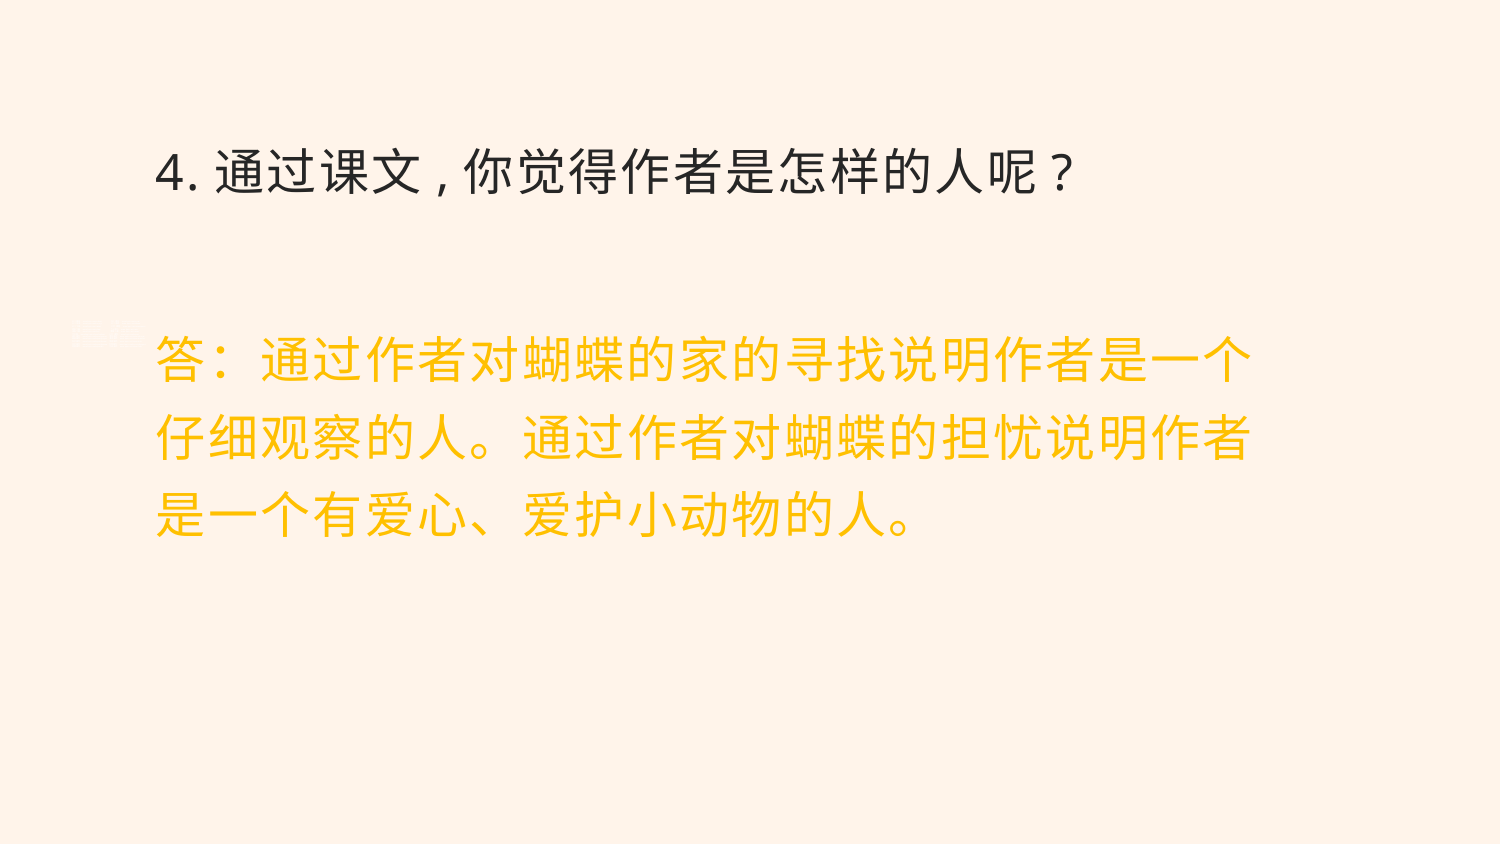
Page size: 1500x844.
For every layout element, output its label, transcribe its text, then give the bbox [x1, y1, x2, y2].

list 4.通过课文,你觉得作者是怎样的人呢? 答：通过作者对蝴蝶的家的寻找说明作者是一个仔细观察的人。通过作者对蝴蝶的担忧说明作者是一个有爱心、爱护小动物的人。 [144, 117, 1318, 781]
